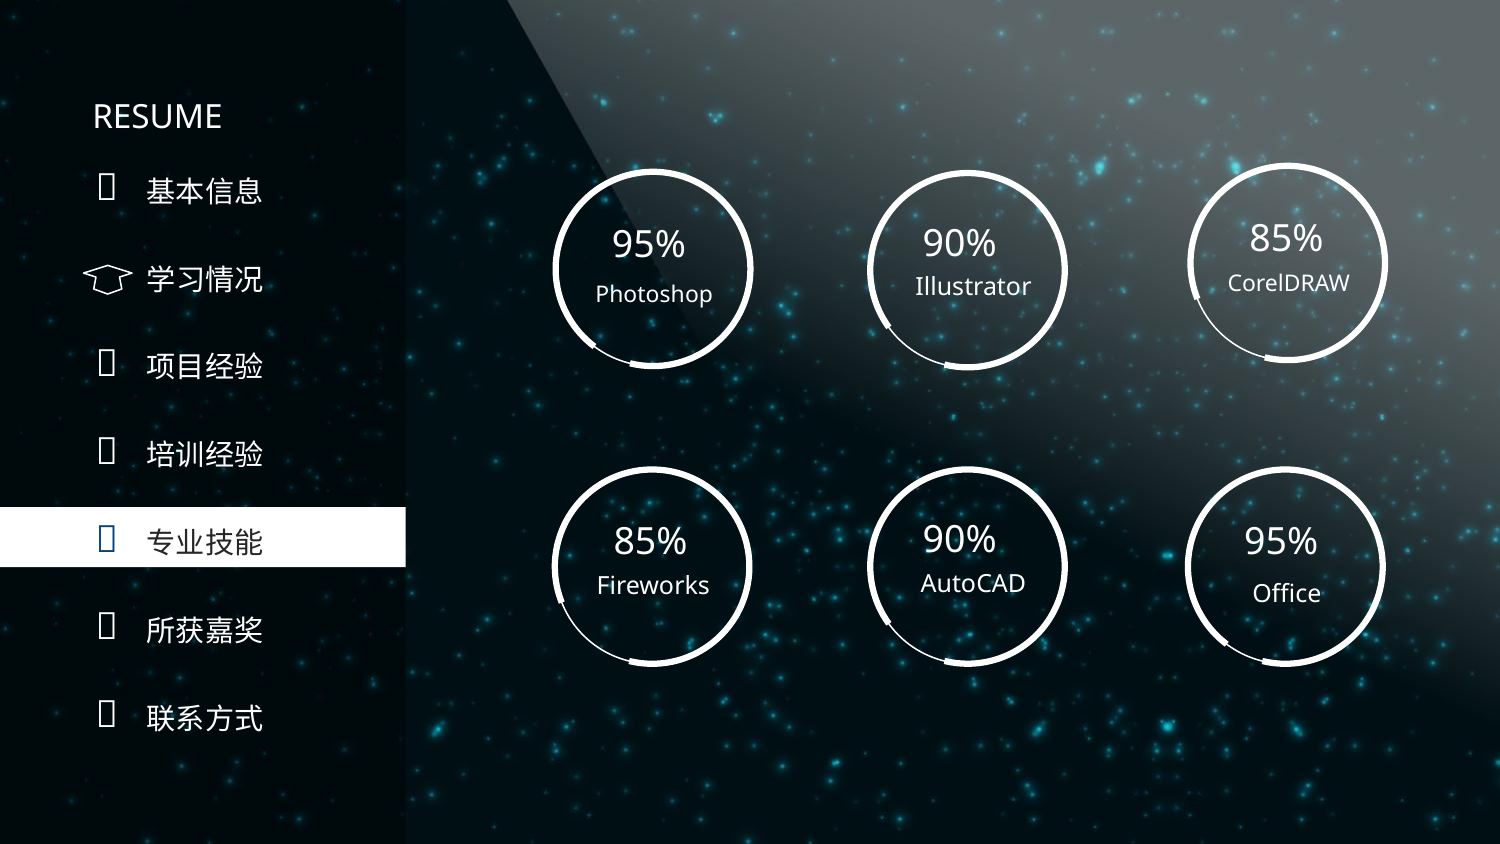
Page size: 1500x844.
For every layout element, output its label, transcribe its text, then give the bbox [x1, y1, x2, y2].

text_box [870, 469, 1077, 664]
text_box RESUME [77, 88, 281, 143]
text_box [870, 173, 1077, 368]
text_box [76, 155, 281, 217]
picture [407, 0, 1500, 844]
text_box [535, 469, 771, 664]
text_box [76, 331, 281, 393]
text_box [76, 507, 281, 568]
text_box [0, 568, 407, 844]
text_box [76, 243, 298, 305]
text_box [76, 595, 281, 656]
text_box [0, 0, 407, 506]
text_box [0, 506, 407, 568]
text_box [1171, 165, 1407, 361]
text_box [76, 682, 281, 744]
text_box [535, 171, 774, 367]
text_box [1167, 469, 1407, 664]
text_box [76, 419, 281, 480]
